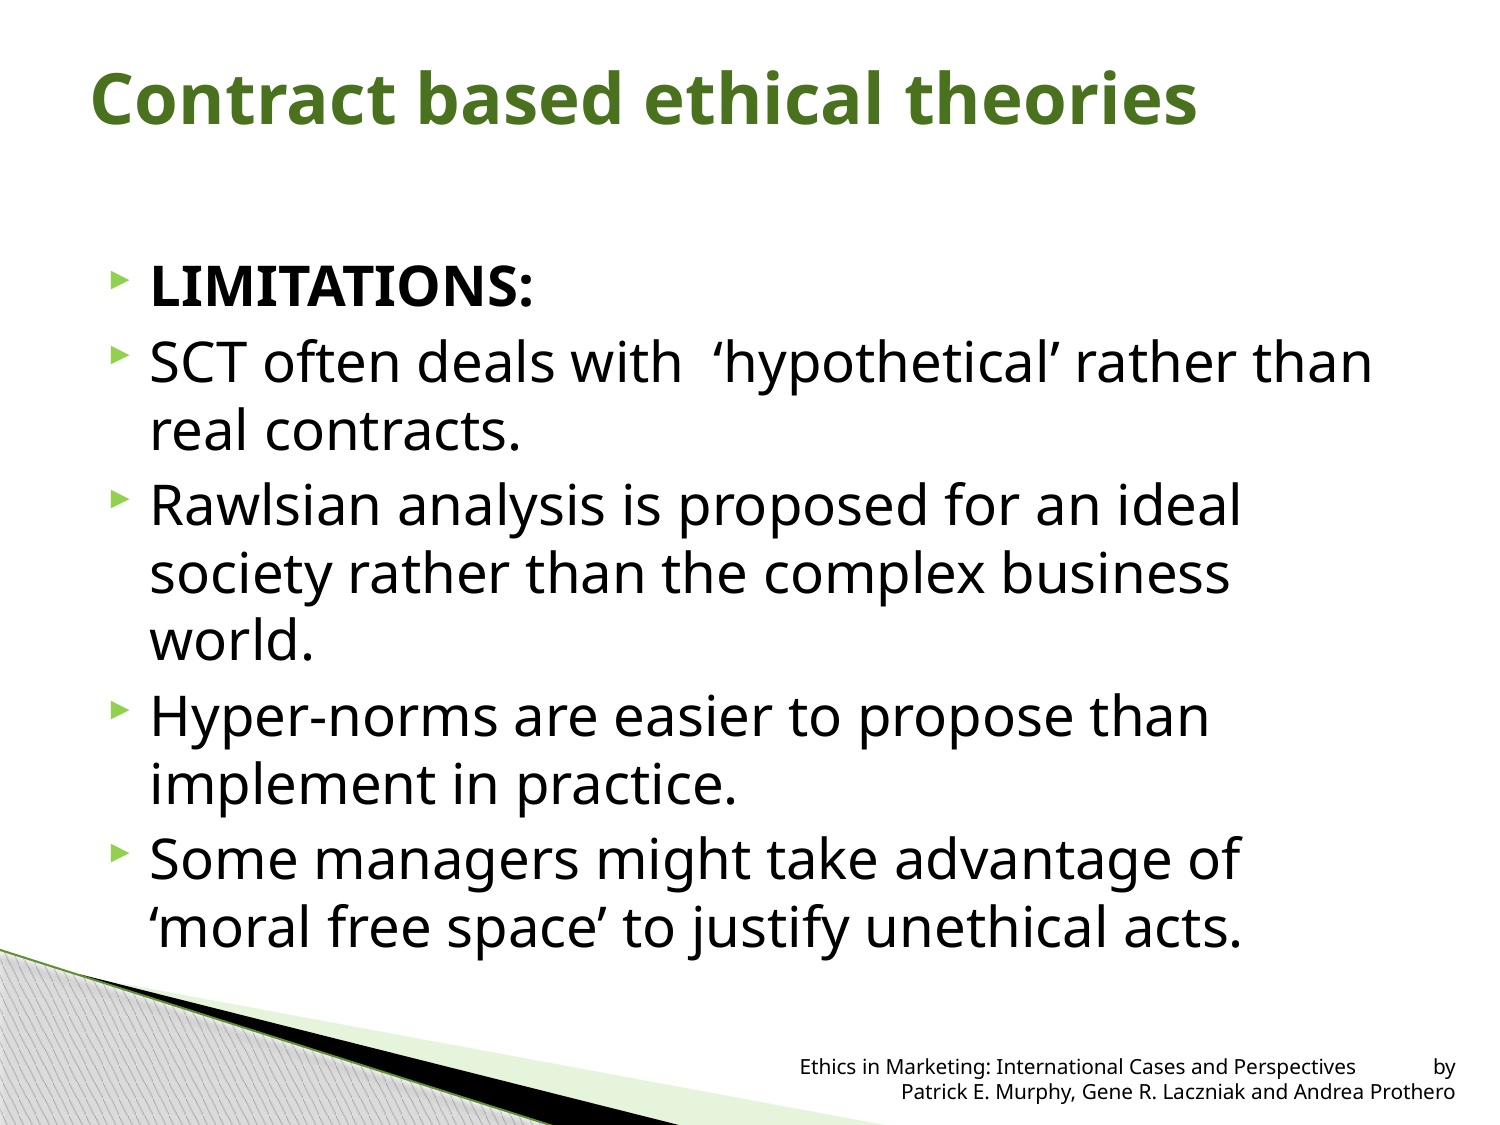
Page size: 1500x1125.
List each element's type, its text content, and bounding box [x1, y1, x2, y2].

list LIMITATIONS: SCT often deals with ‘hypothetical’ rather than real contracts. Rawlsian analysis is proposed for an ideal society rather than the complex business world. Hyper-norms are easier to propose than implement in practice. Some managers might take advantage of ‘moral free space’ to justify unethical acts. [75, 243, 1425, 986]
footer Ethics in Marketing: International Cases and Perspectives by Patrick E. Murphy, Gene R. Laczniak and Andrea Prothero [718, 1051, 1471, 1112]
title Contract based ethical theories [75, 45, 1425, 233]
